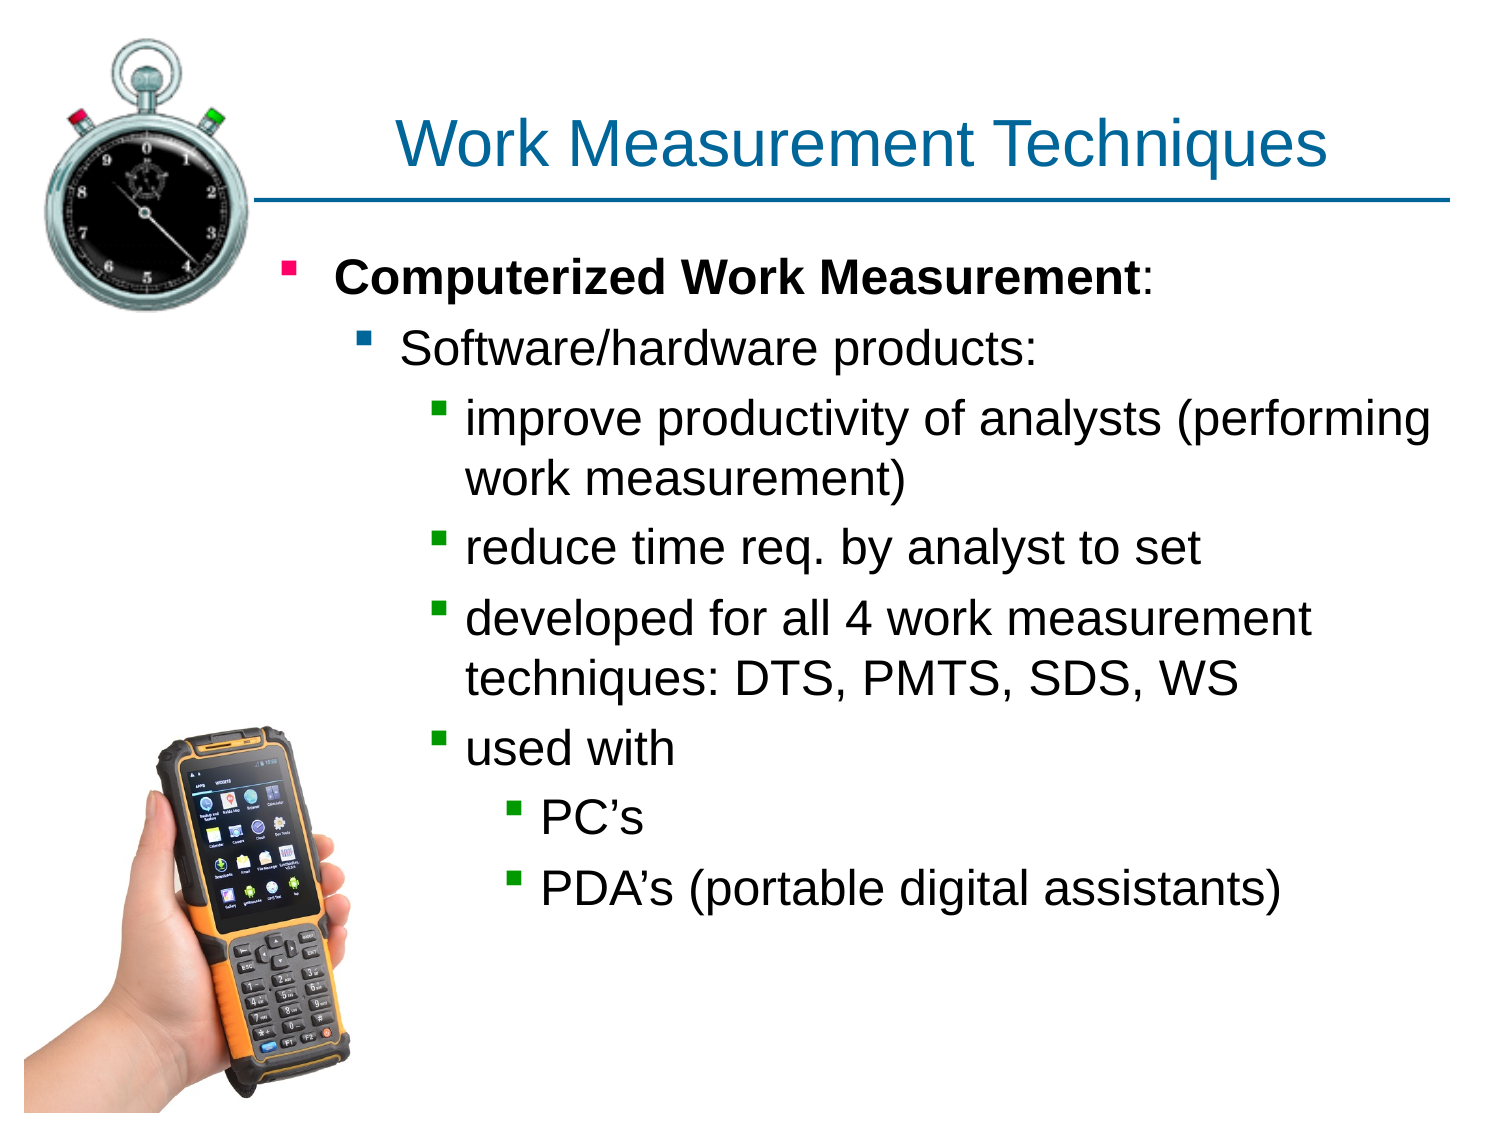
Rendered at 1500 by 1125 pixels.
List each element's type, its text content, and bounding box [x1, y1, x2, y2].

picture [24, 712, 426, 1113]
title Work Measurement Techniques [275, 37, 1450, 188]
picture [37, 37, 254, 313]
